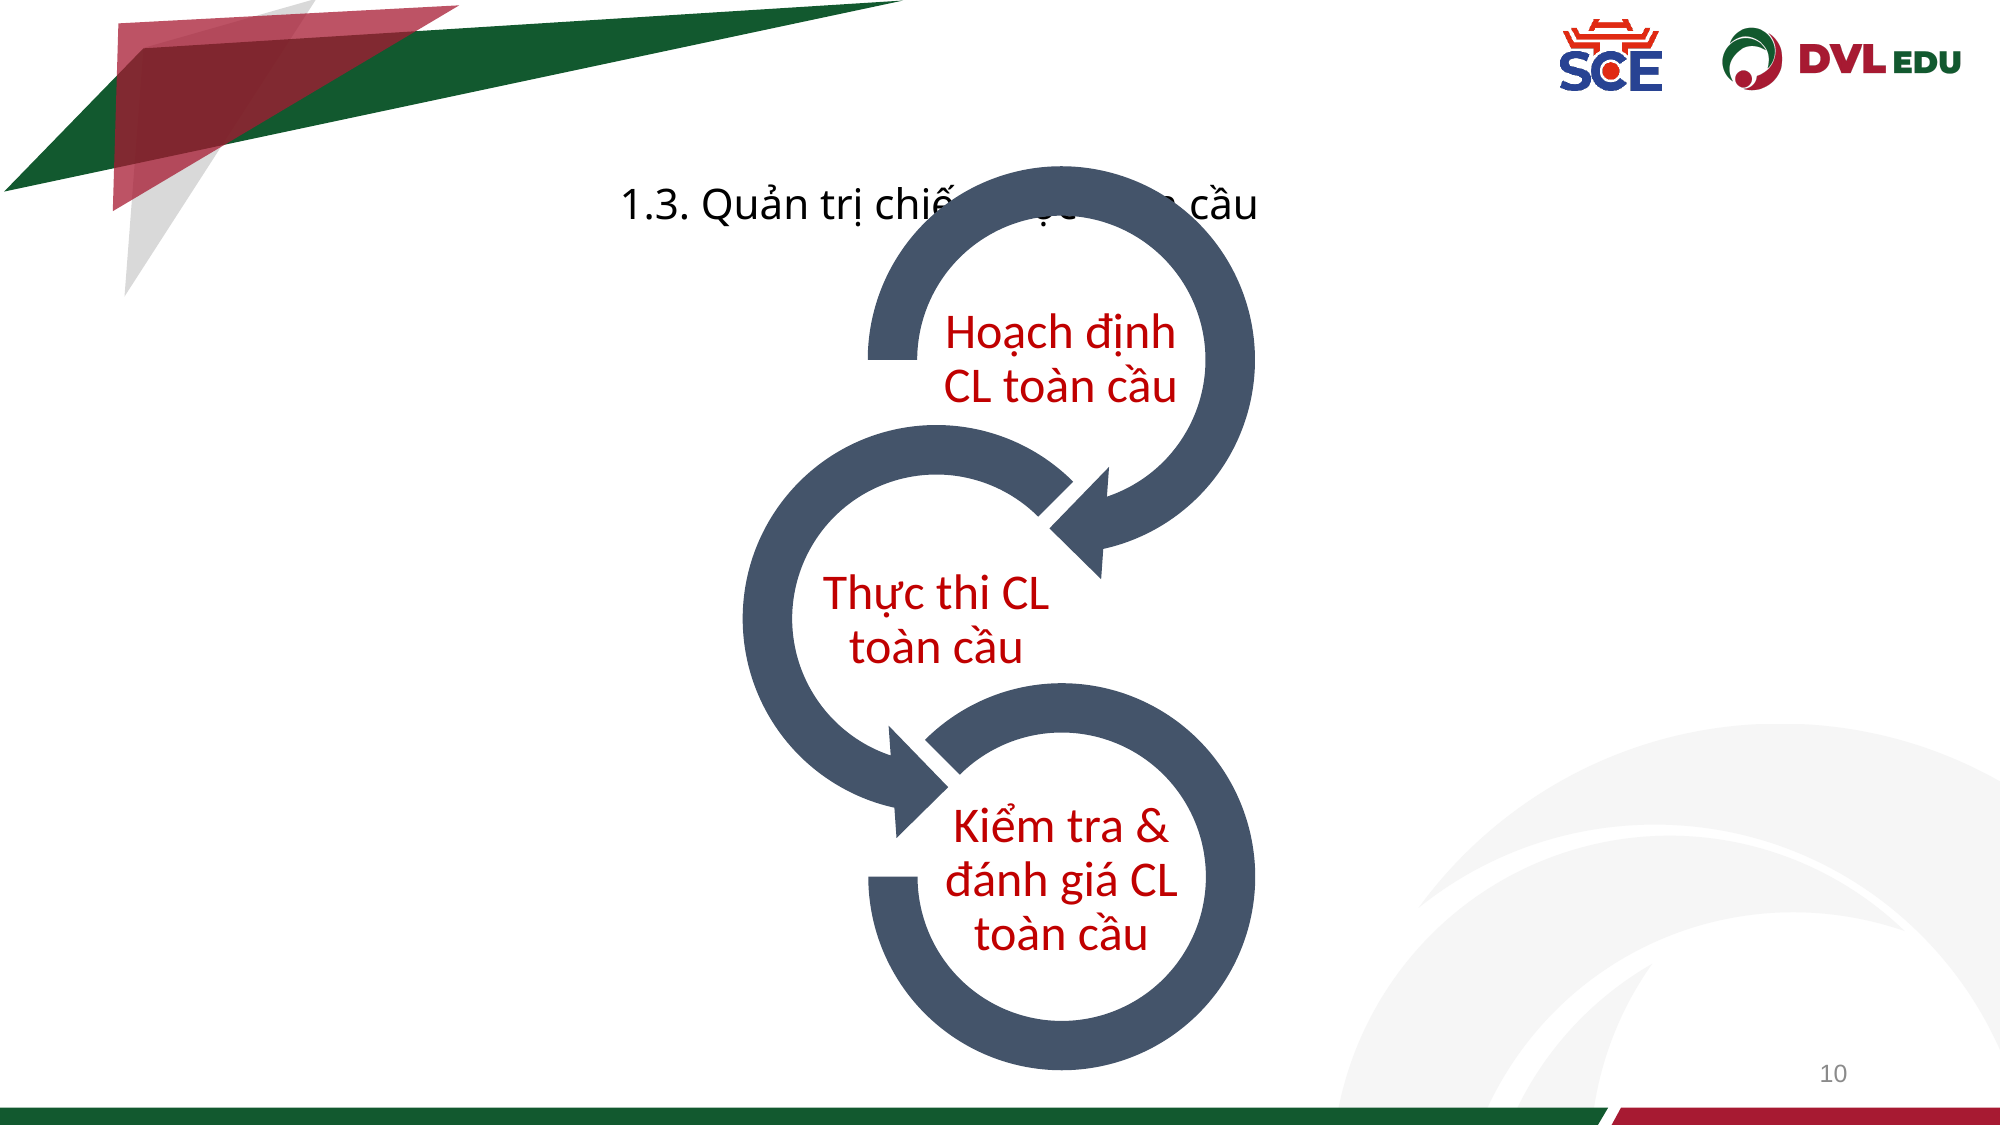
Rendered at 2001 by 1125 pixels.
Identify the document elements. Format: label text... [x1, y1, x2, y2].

picture [1722, 27, 1961, 91]
picture [1559, 19, 1667, 91]
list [209, 134, 1789, 1071]
slide_number 10 [1412, 1042, 1863, 1103]
